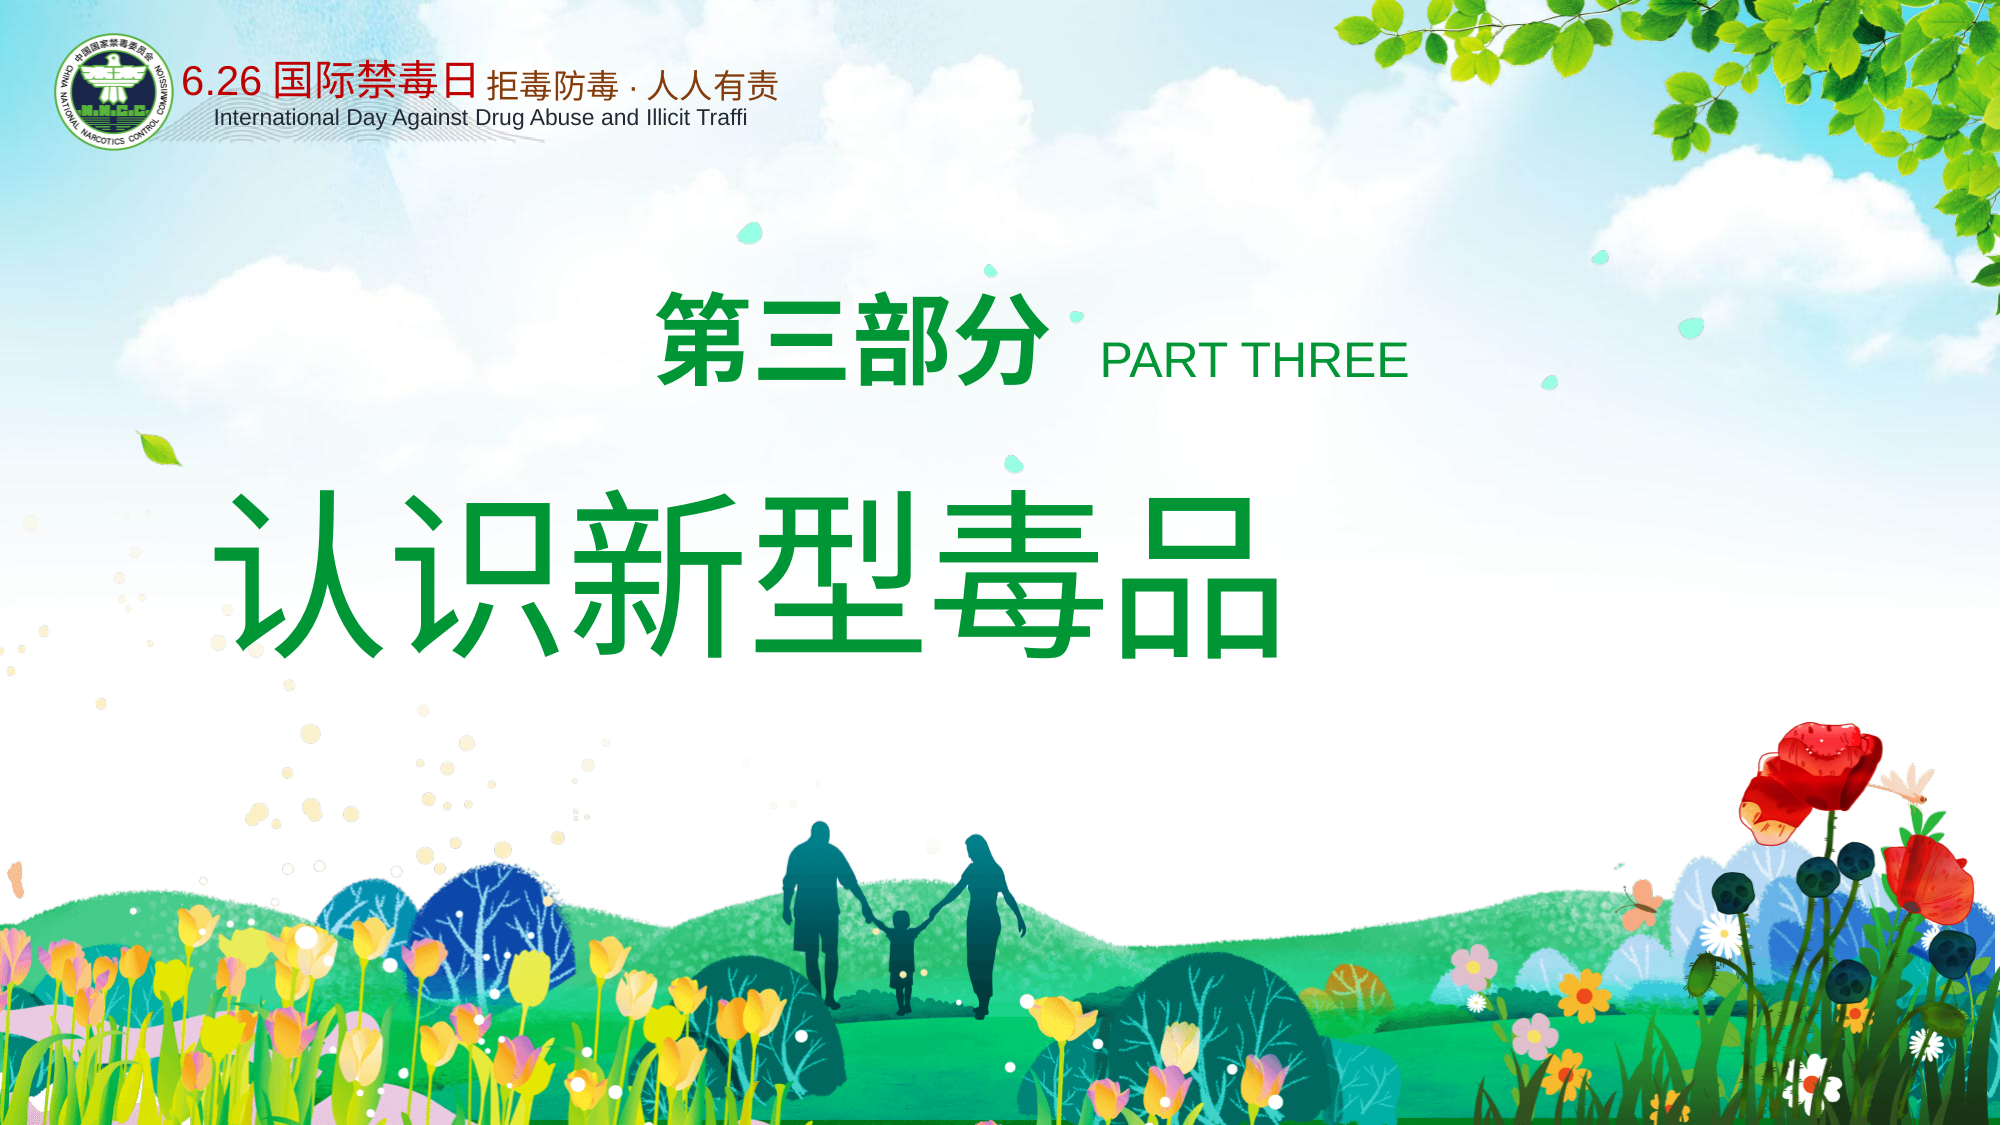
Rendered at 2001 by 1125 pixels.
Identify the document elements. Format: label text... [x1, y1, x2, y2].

text_box 拒毒防毒·人人有责 [589, 50, 891, 113]
text_box 第三部分 PART THREE [638, 270, 1425, 406]
text_box International Day Against Drug Abuse and Illicit Traffi [589, 94, 763, 137]
text_box 认识新型毒品 [191, 453, 1809, 730]
picture [0, 0, 2000, 1125]
